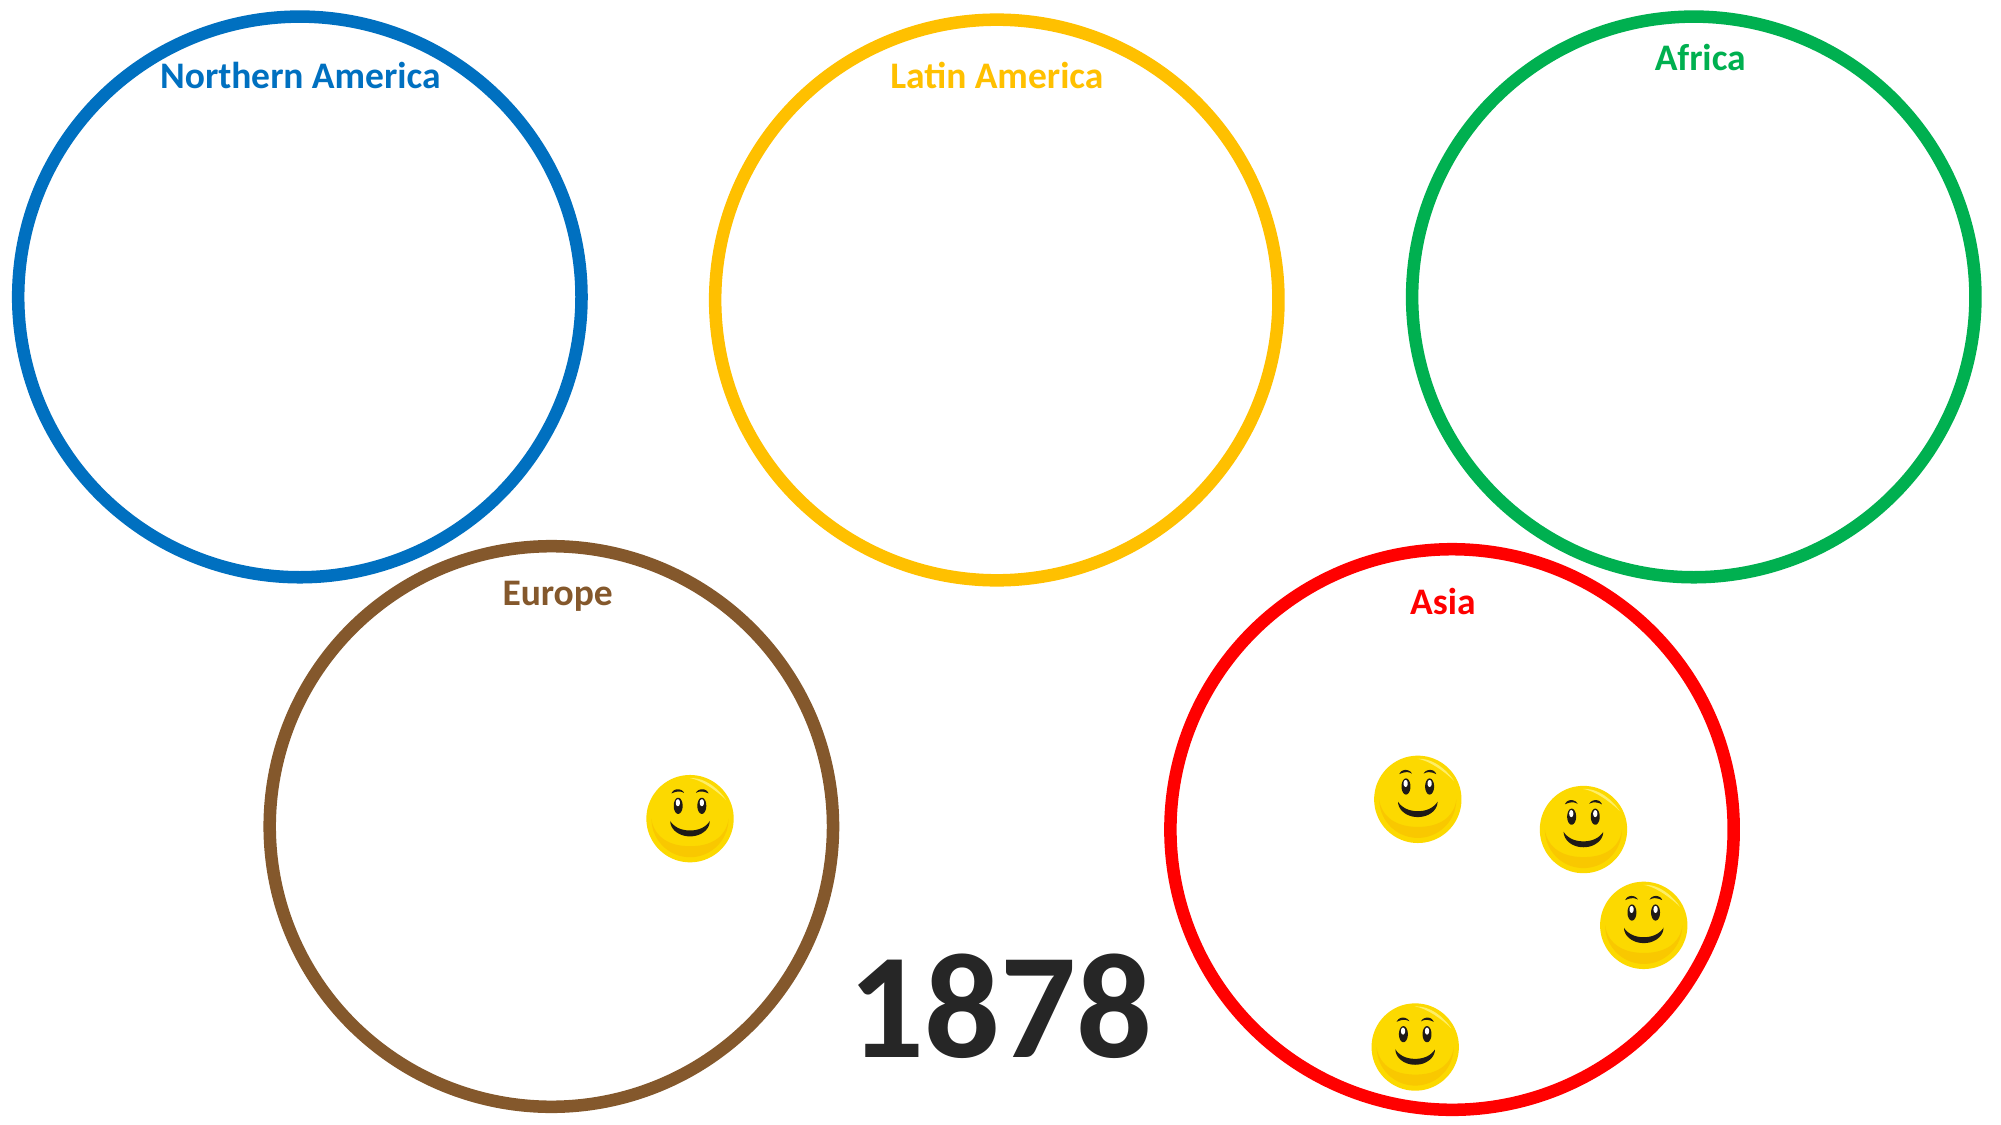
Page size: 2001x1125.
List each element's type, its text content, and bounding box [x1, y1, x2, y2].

text_box Latin America [875, 43, 1122, 104]
picture [1371, 1003, 1459, 1091]
text_box [1411, 15, 1977, 579]
text_box Africa [1640, 25, 1788, 86]
picture [1600, 881, 1688, 970]
picture [646, 774, 734, 863]
text_box [1169, 548, 1735, 1111]
text_box Northern America [145, 43, 497, 104]
text_box [268, 545, 835, 1108]
text_box [178, 15, 422, 43]
text_box [714, 46, 1280, 582]
picture [1539, 785, 1628, 874]
text_box [881, 18, 1112, 43]
text_box 1878 [820, 900, 1181, 1095]
text_box [17, 61, 583, 579]
text_box Europe [488, 560, 647, 621]
picture [1374, 755, 1462, 843]
text_box Asia [1395, 569, 1493, 630]
